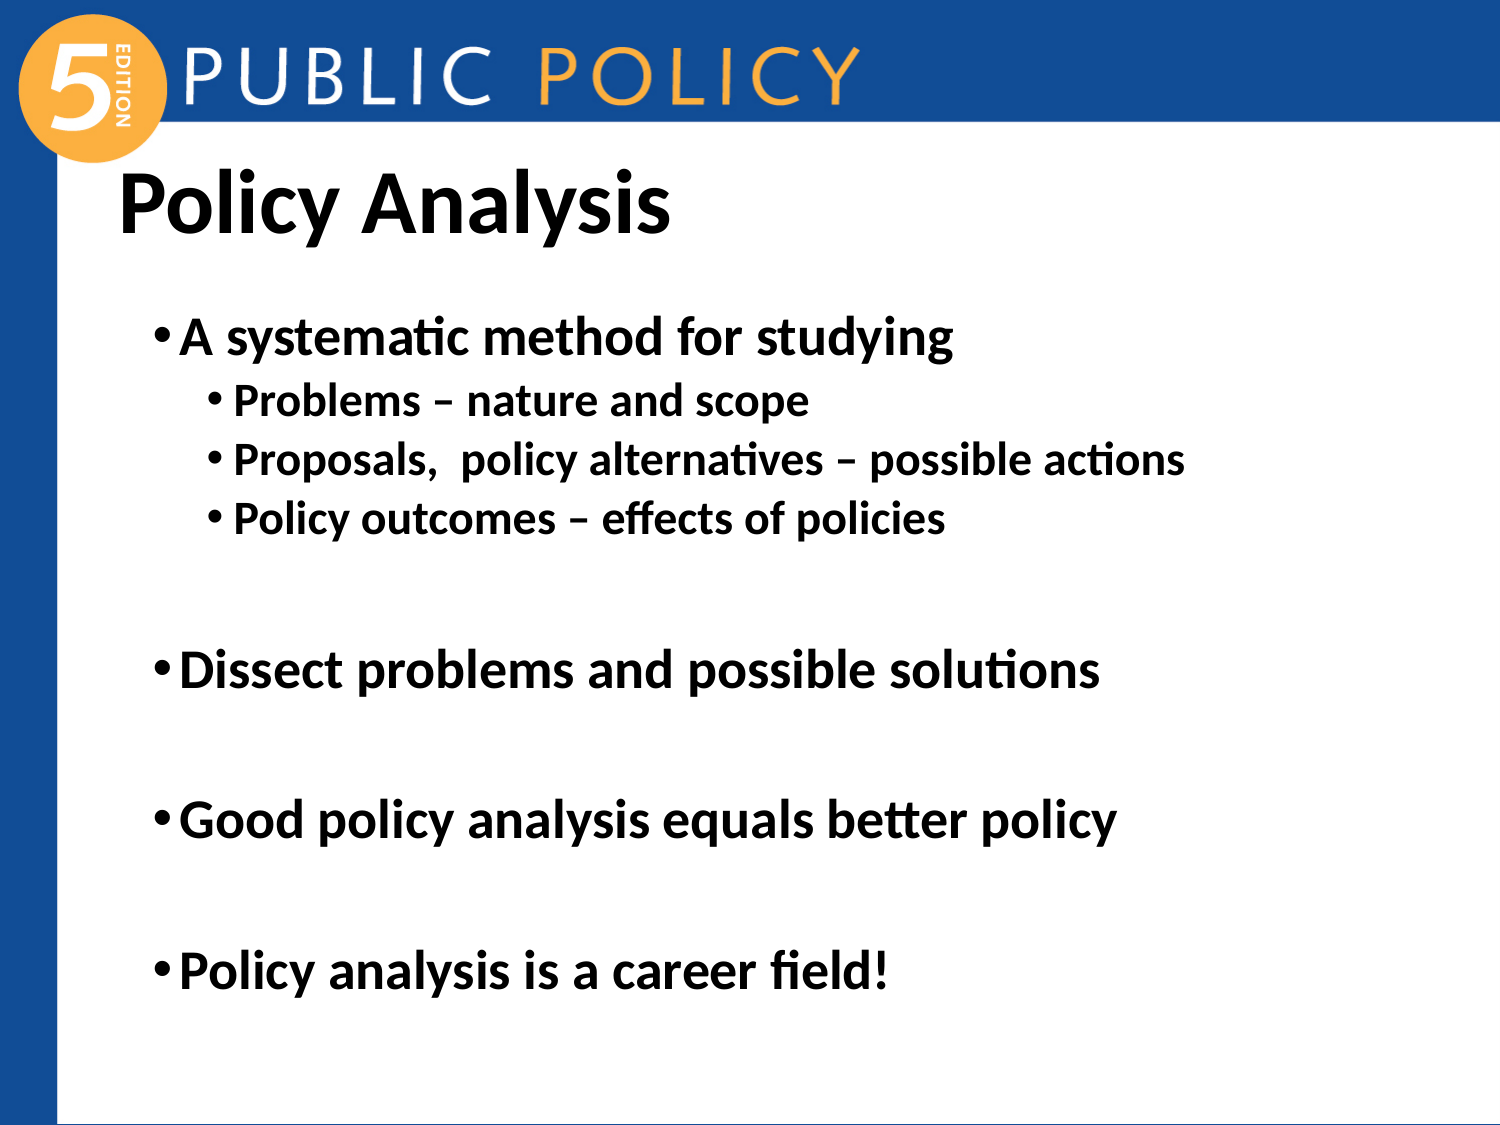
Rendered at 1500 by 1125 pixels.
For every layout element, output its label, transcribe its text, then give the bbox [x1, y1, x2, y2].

picture [0, 0, 1500, 1125]
title Policy Analysis [103, 95, 1397, 313]
list A systematic method for studying Problems – nature and scope Proposals, policy alternatives – possible actions Policy outcomes – effects of policies Dissect problems and possible solutions Good policy analysis equals better policy Policy analysis is a career field! [137, 299, 1397, 1014]
